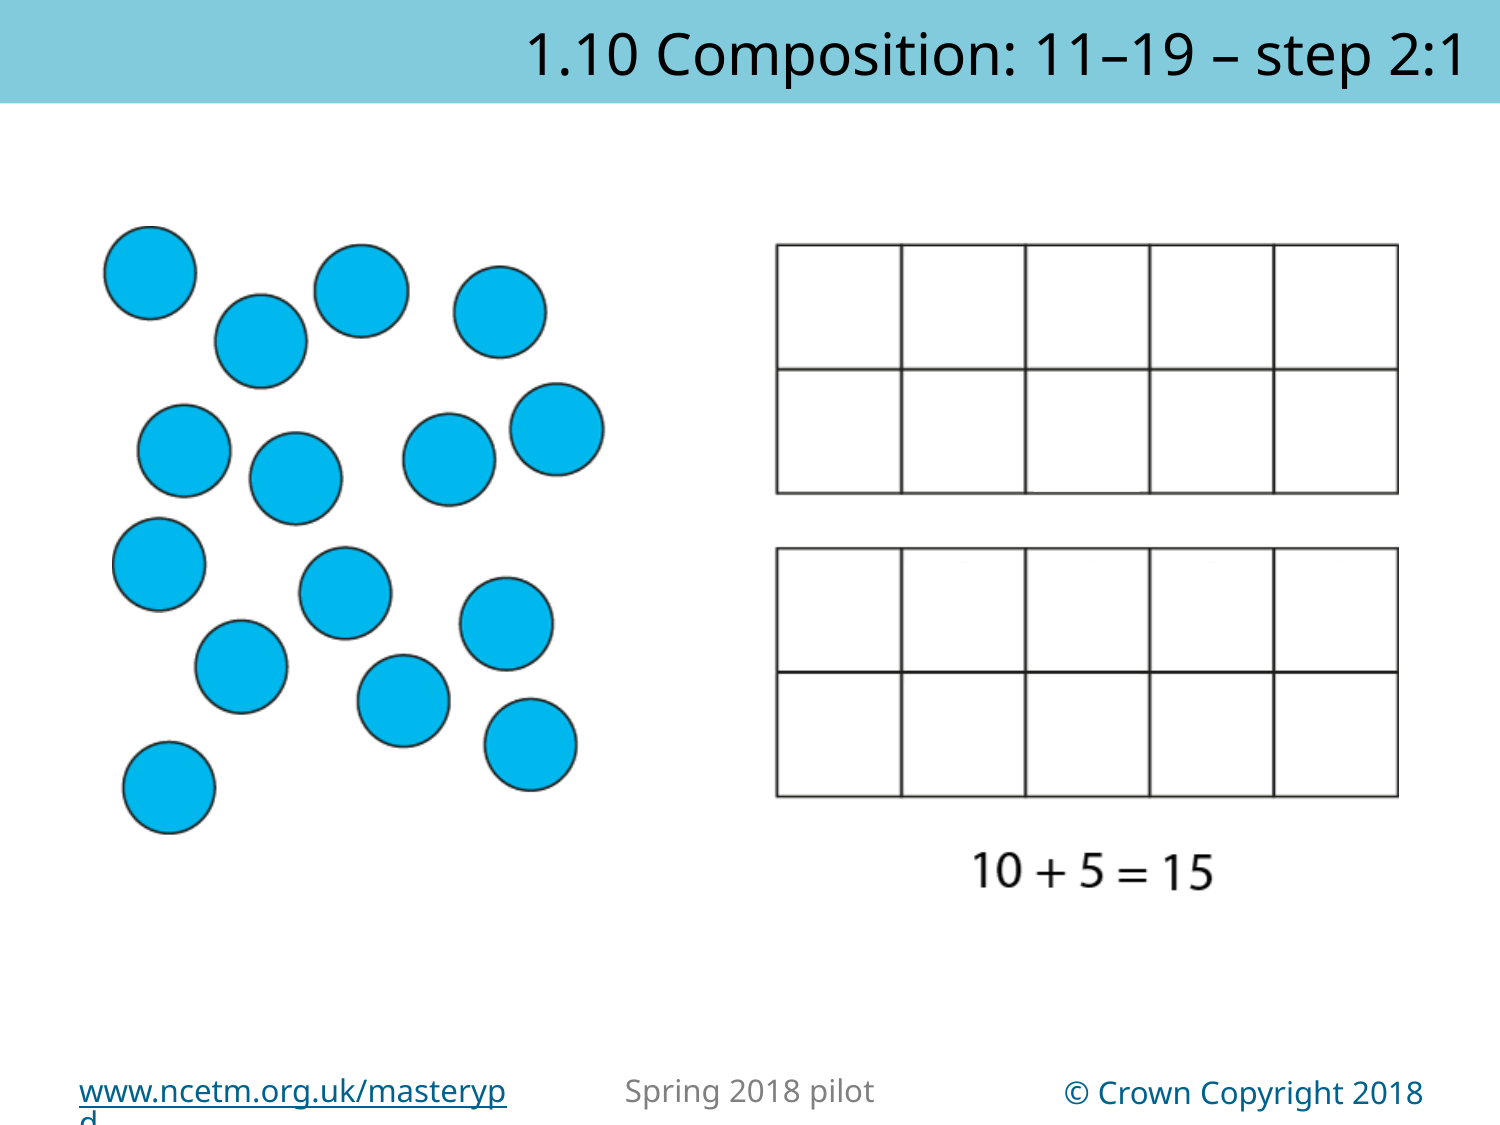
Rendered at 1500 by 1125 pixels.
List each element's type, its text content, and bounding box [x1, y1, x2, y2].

picture [114, 735, 223, 847]
picture [395, 373, 615, 517]
picture [478, 692, 586, 808]
picture [88, 396, 570, 759]
picture [440, 258, 559, 362]
picture [749, 226, 1399, 899]
picture [101, 226, 418, 395]
list 1.10 Composition: 11–19 – step 2:1 [0, 0, 1500, 104]
